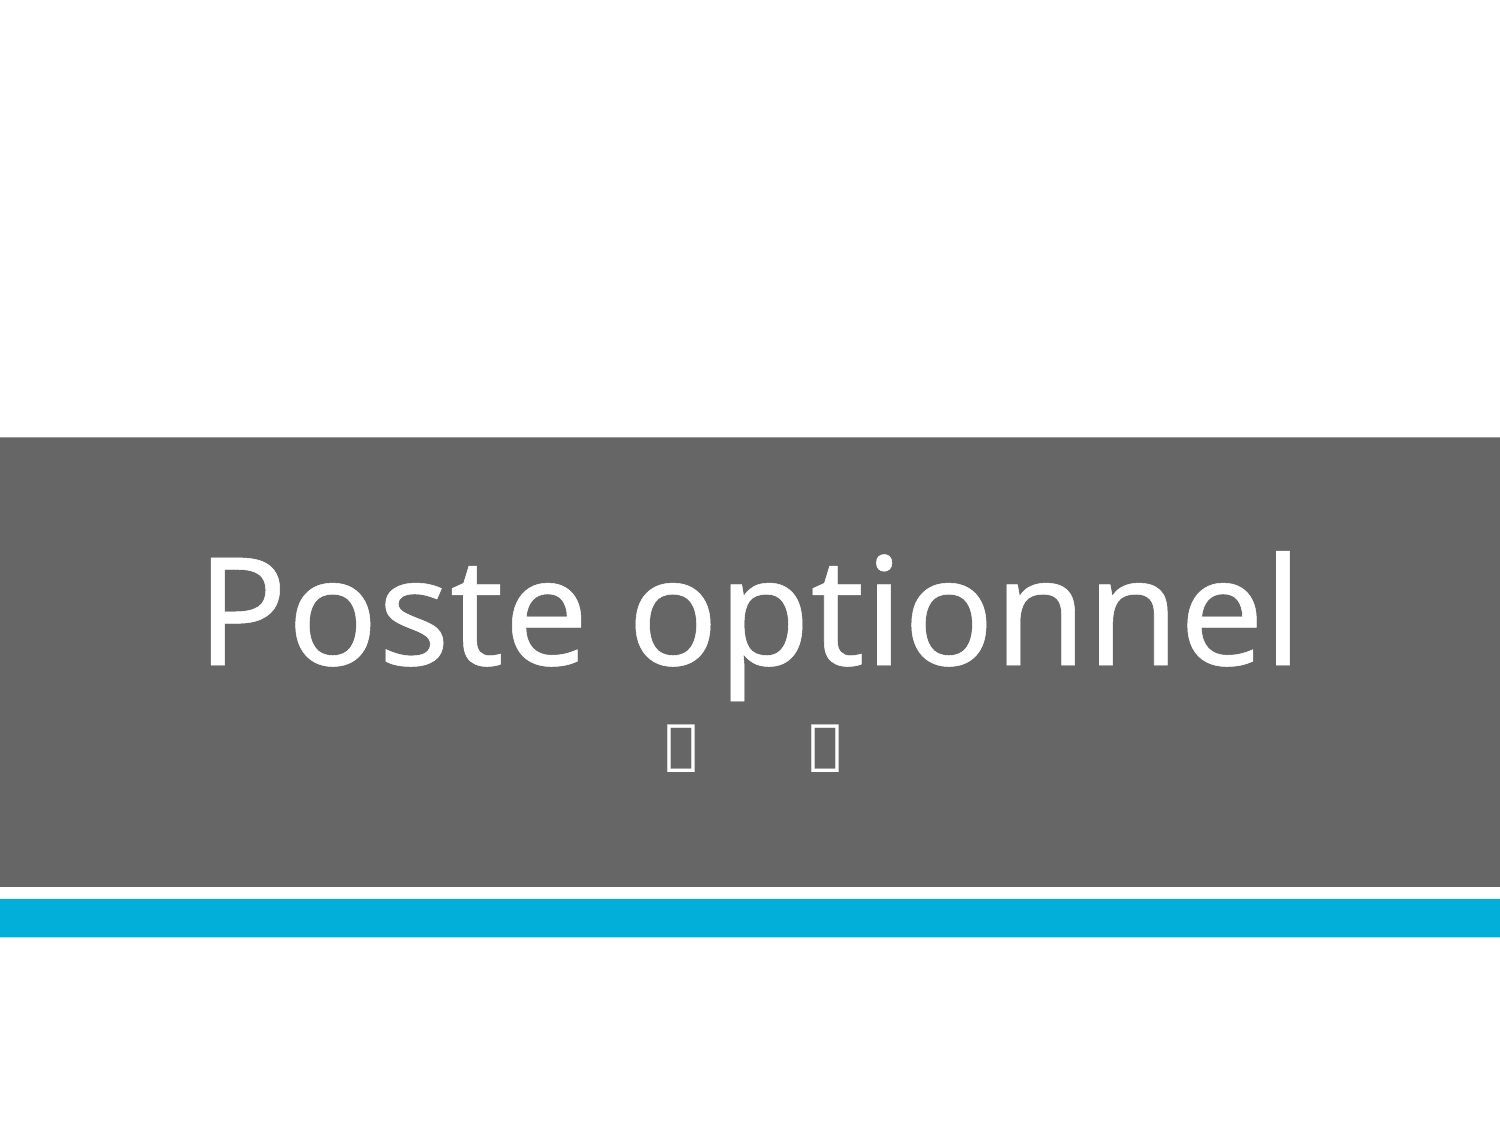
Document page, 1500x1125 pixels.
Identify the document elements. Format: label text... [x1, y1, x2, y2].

title Poste optionnel [37, 462, 1463, 703]
